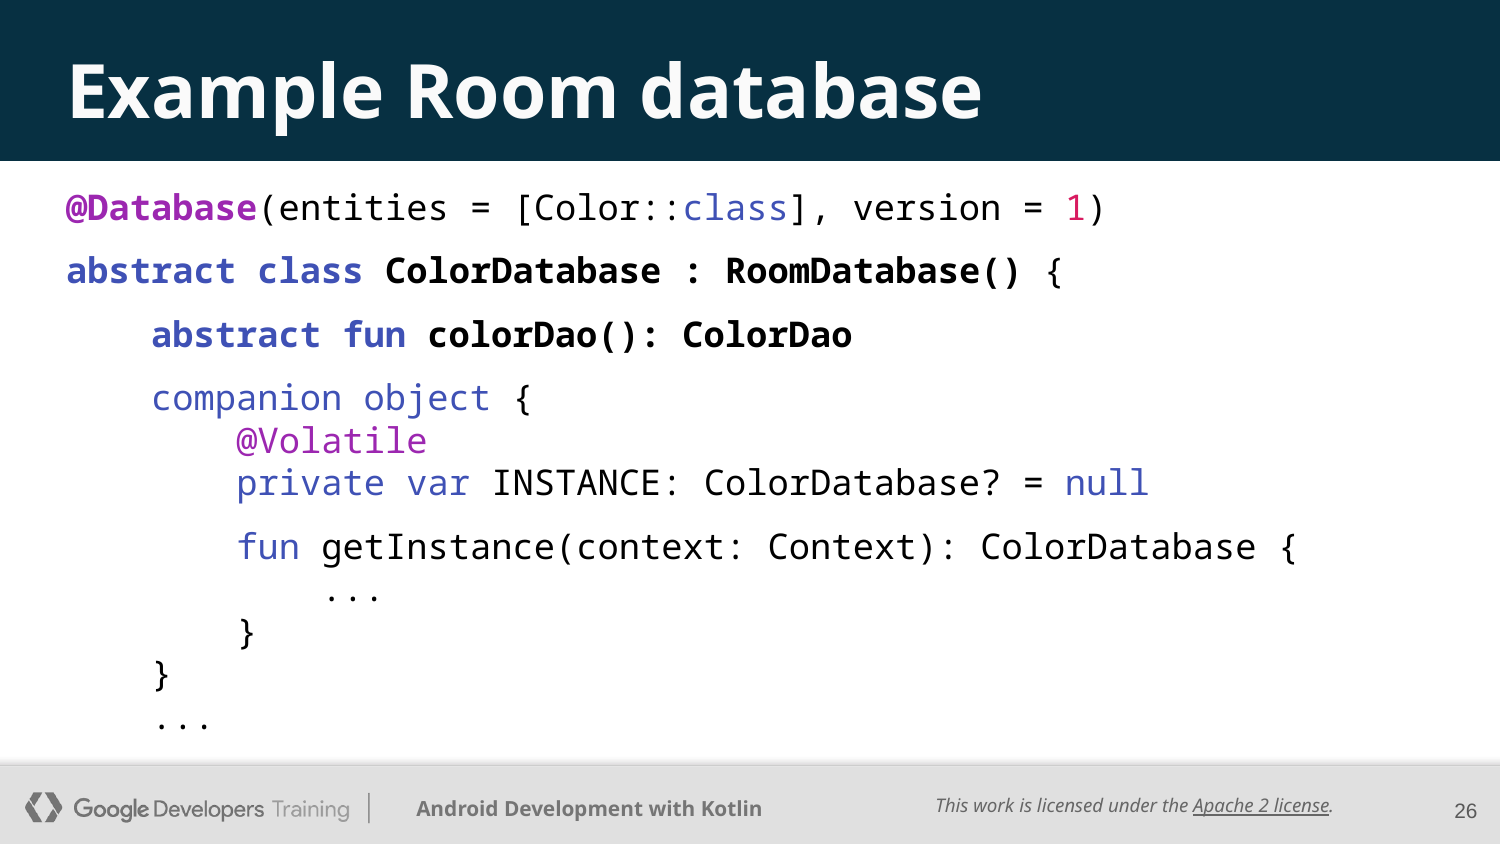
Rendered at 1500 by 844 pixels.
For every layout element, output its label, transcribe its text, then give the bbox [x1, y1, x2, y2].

title Example Room database [51, 28, 1449, 122]
picture [0, 161, 1500, 844]
list @Database(entities = [Color::class], version = 1) abstract class ColorDatabase : RoomDatabase() { abstract fun colorDao(): ColorDao companion object { @Volatile private var INSTANCE: ColorDatabase? = null fun getInstance(context: Context): ColorDatabase { ... } } ... [51, 170, 1449, 753]
slide_number ‹#› [1402, 777, 1493, 842]
